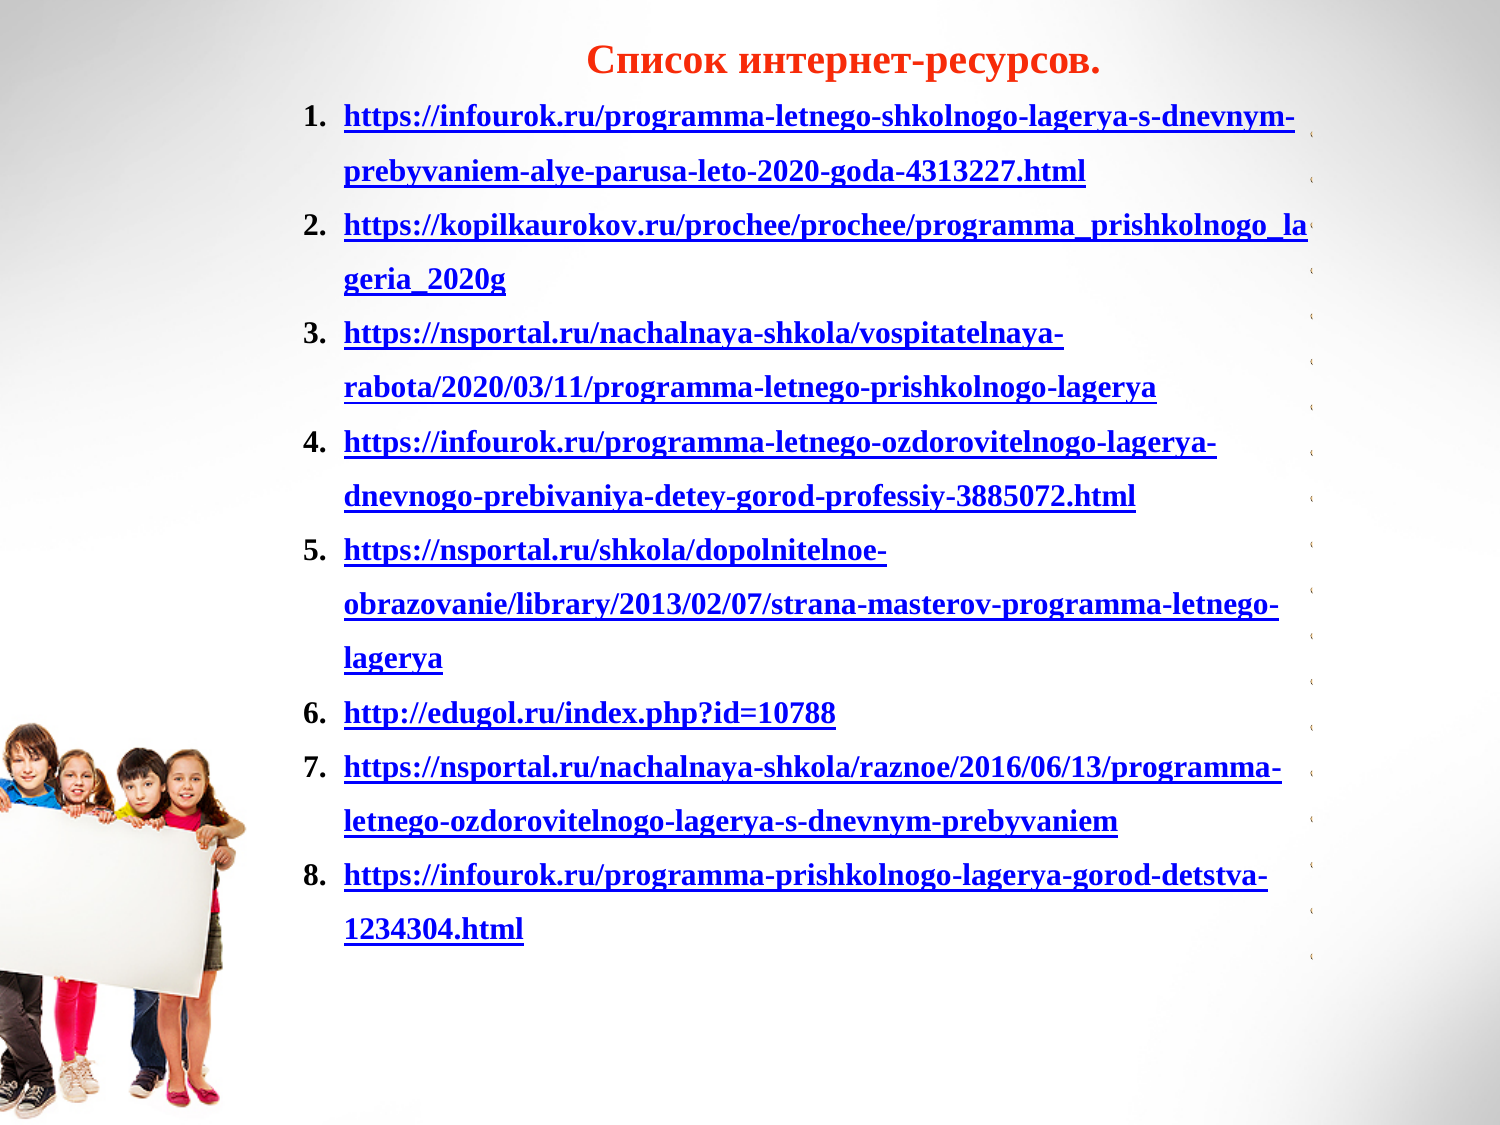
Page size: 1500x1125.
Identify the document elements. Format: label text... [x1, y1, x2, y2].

picture [0, 0, 1500, 1125]
text_box Список интернет-ресурсов. [225, 24, 1463, 140]
